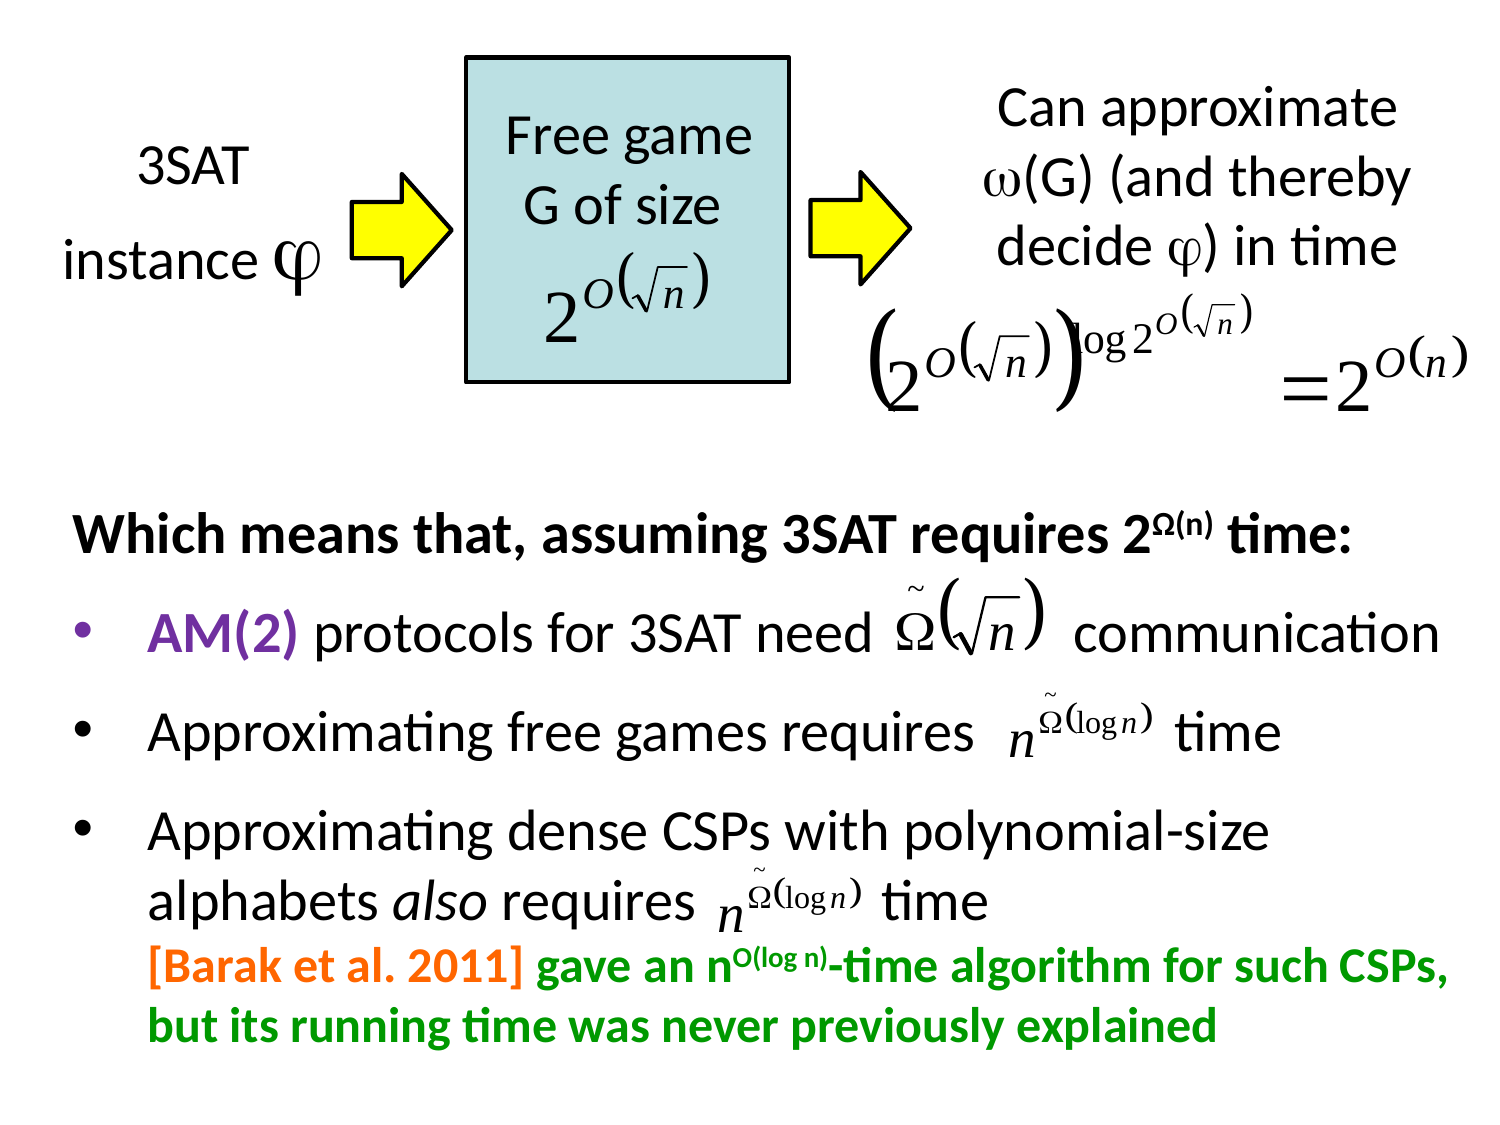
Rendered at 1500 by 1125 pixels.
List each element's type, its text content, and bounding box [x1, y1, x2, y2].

text_box Can approximate (G) (and thereby decide ) in time [924, 60, 1471, 284]
text_box Which means that, assuming 3Sat requires 2Ω(n) time: AM(2) protocols for 3Sat need communication Approximating free games requires time Approximating dense CSPs with polynomial-size alphabets also requires time [Barak et al. 2011] gave an nO(log n)-time algorithm for such CSPs, but its running time was never previously explained [57, 487, 1471, 1060]
text_box [808, 170, 913, 284]
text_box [887, 562, 1044, 674]
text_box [856, 286, 1474, 443]
text_box Free game G of size [485, 88, 774, 244]
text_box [708, 849, 870, 947]
text_box 3Sat instance  [17, 118, 368, 304]
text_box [531, 248, 713, 355]
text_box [999, 674, 1161, 772]
text_box [464, 55, 791, 384]
text_box [349, 171, 454, 289]
